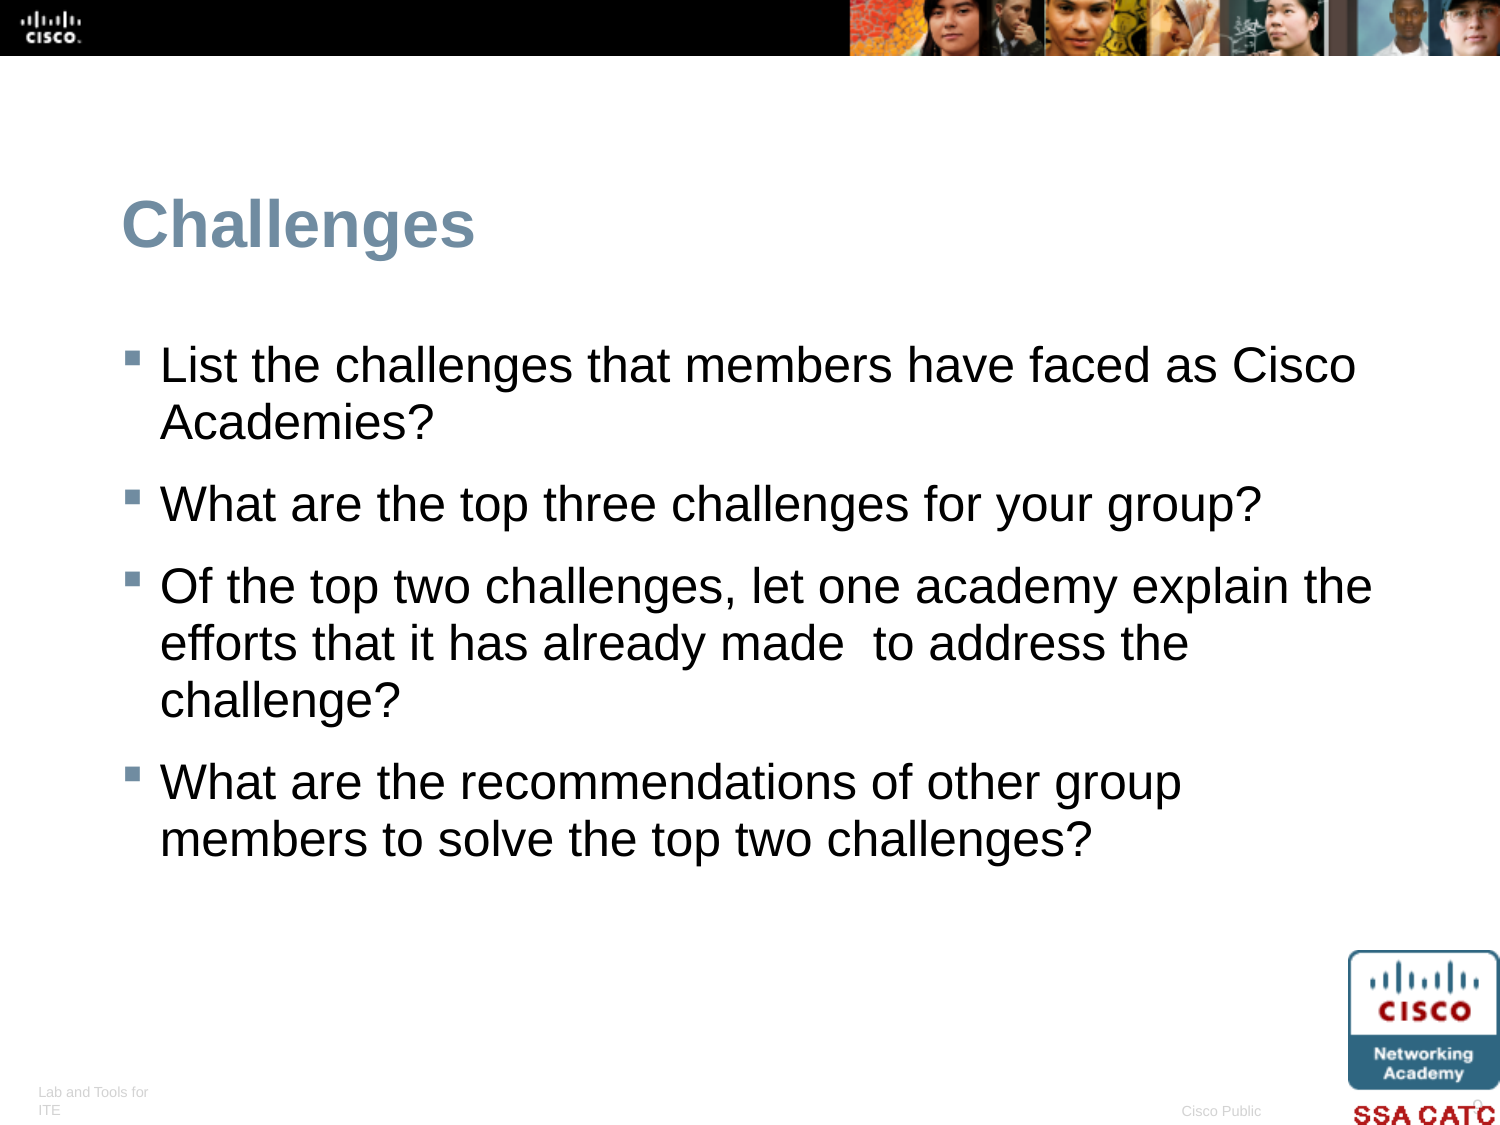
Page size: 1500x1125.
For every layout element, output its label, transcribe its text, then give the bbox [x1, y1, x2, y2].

title Challenges [107, 130, 1444, 269]
picture [1348, 950, 1500, 1125]
list List the challenges that members have faced as Cisco Academies? What are the top three challenges for your group? Of the top two challenges, let one academy explain the efforts that it has already made to address the challenge? What are the recommendations of other group members to solve the top two challenges? [107, 330, 1411, 951]
picture [0, 0, 1500, 56]
